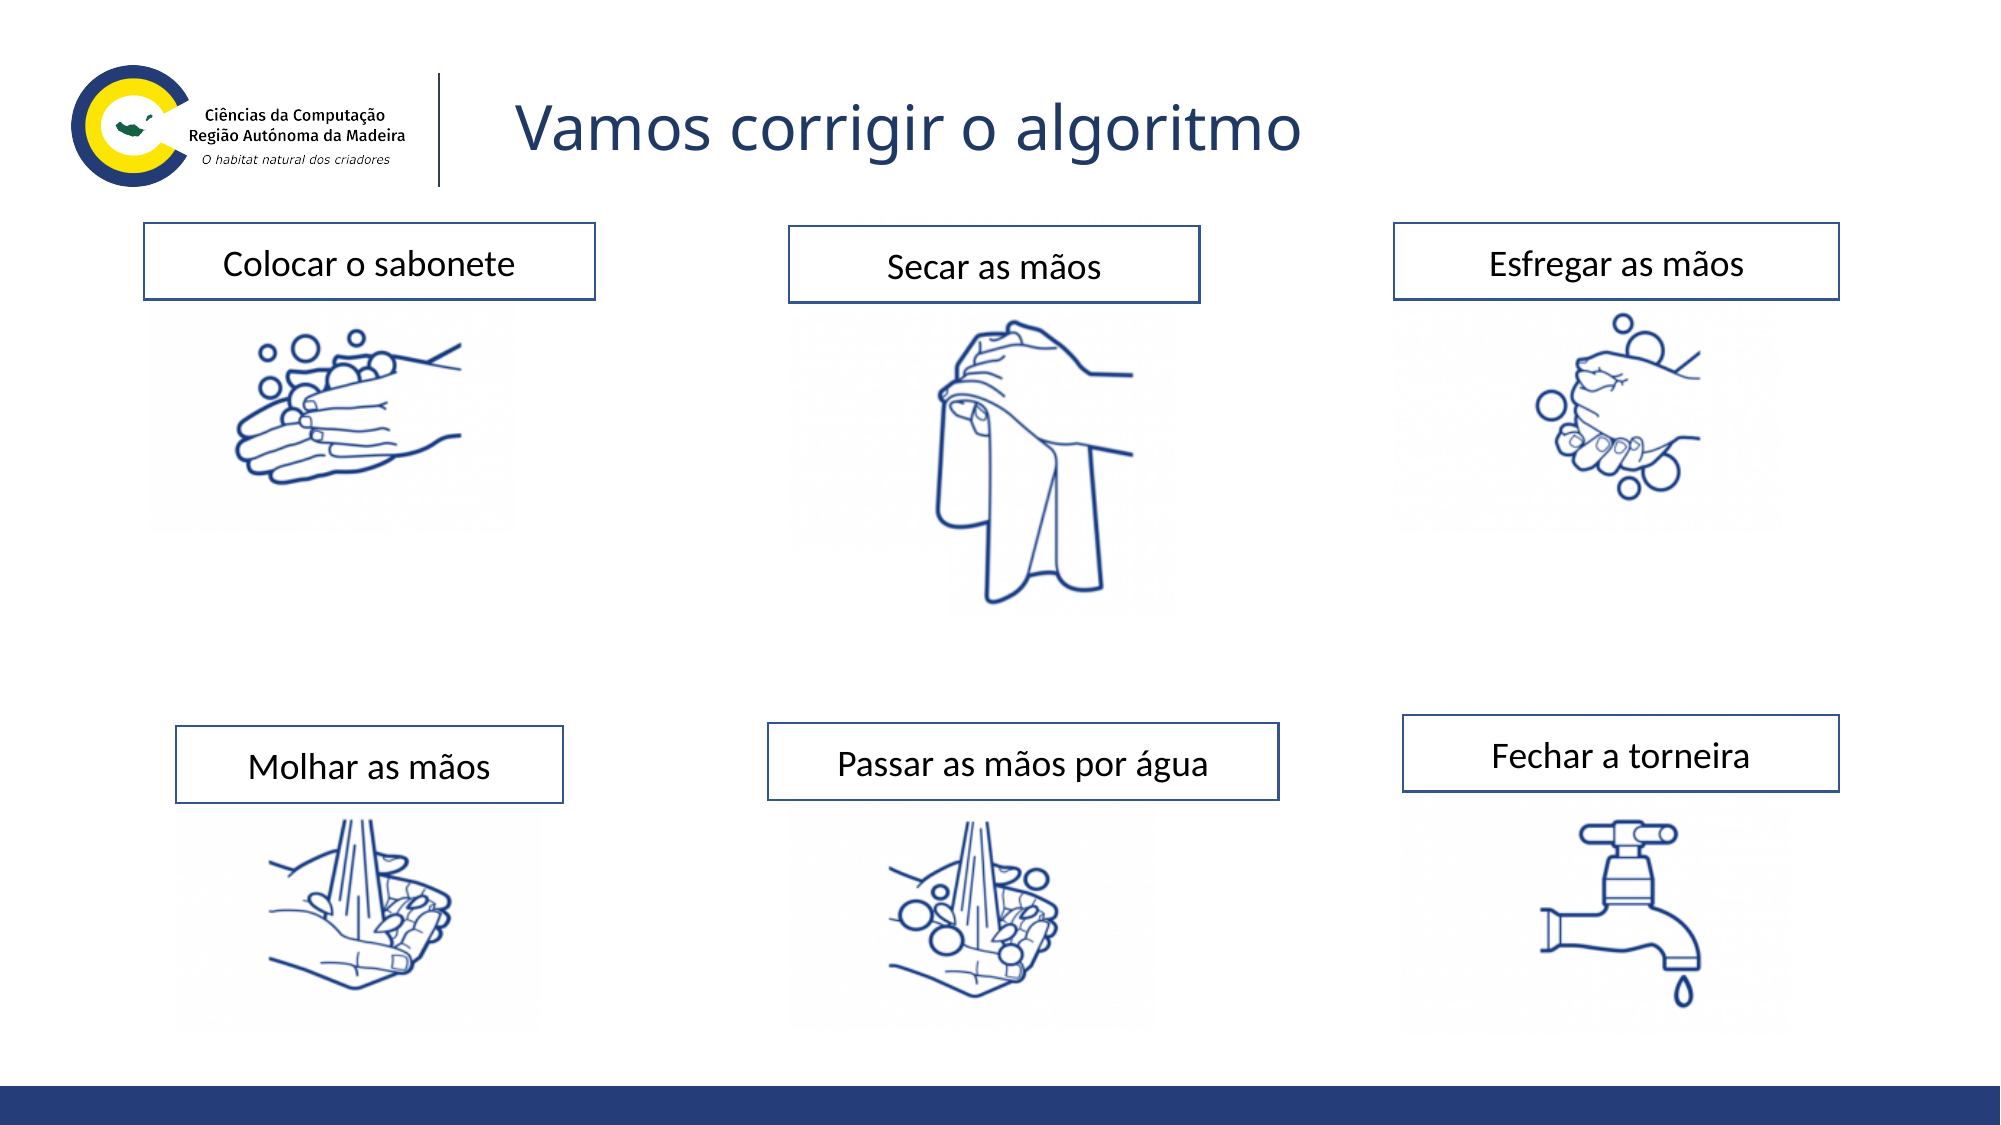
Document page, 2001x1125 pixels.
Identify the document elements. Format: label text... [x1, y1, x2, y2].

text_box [71, 65, 440, 188]
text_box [175, 725, 563, 1031]
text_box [768, 215, 1200, 630]
text_box Vamos corrigir o algoritmo [500, 80, 1320, 171]
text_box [768, 723, 1279, 1029]
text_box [143, 222, 595, 533]
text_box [1394, 222, 1840, 533]
text_box [0, 1085, 2000, 1125]
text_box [1402, 709, 1840, 1036]
